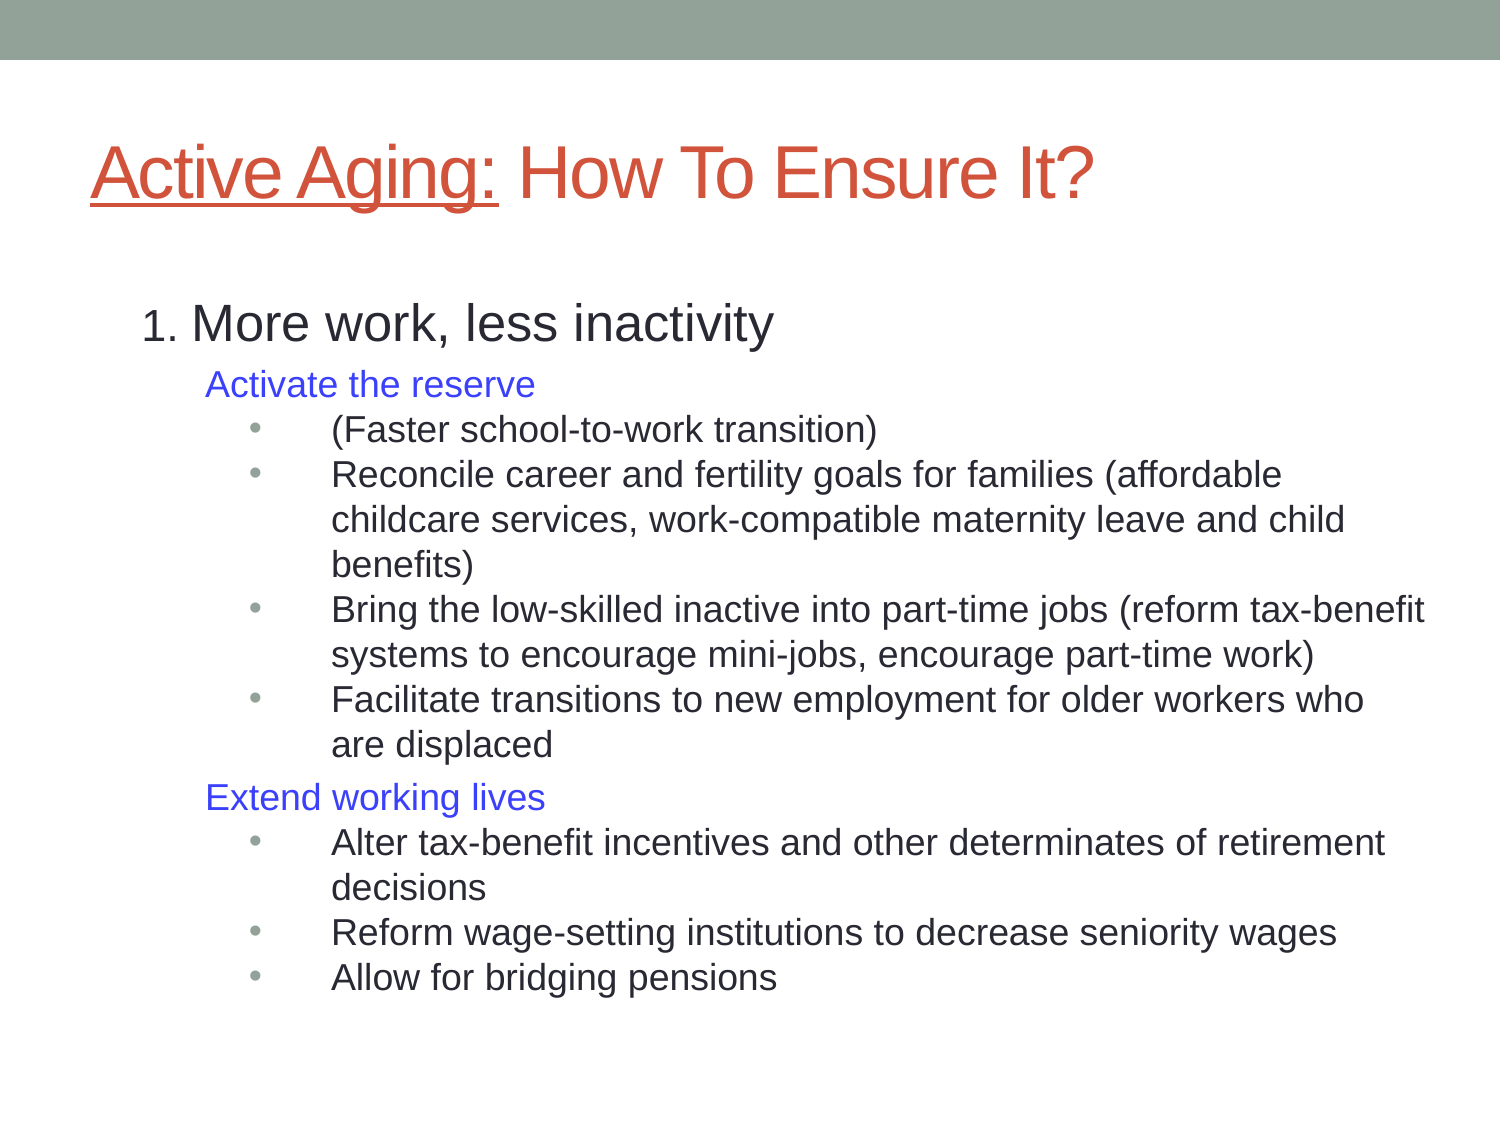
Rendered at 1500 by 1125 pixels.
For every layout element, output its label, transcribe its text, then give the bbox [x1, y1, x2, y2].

list 1. More work, less inactivity Activate the reserve (Faster school-to-work transition) Reconcile career and fertility goals for families (affordable childcare services, work-compatible maternity leave and child benefits) Bring the low-skilled inactive into part-time jobs (reform tax-benefit systems to encourage mini-jobs, encourage part-time work) Facilitate transitions to new employment for older workers who are displaced Extend working lives Alter tax-benefit incentives and other determinates of retirement decisions Reform wage-setting institutions to decrease seniority wages Allow for bridging pensions [62, 281, 1442, 1050]
title Active Aging: How To Ensure It? [75, 87, 1425, 250]
